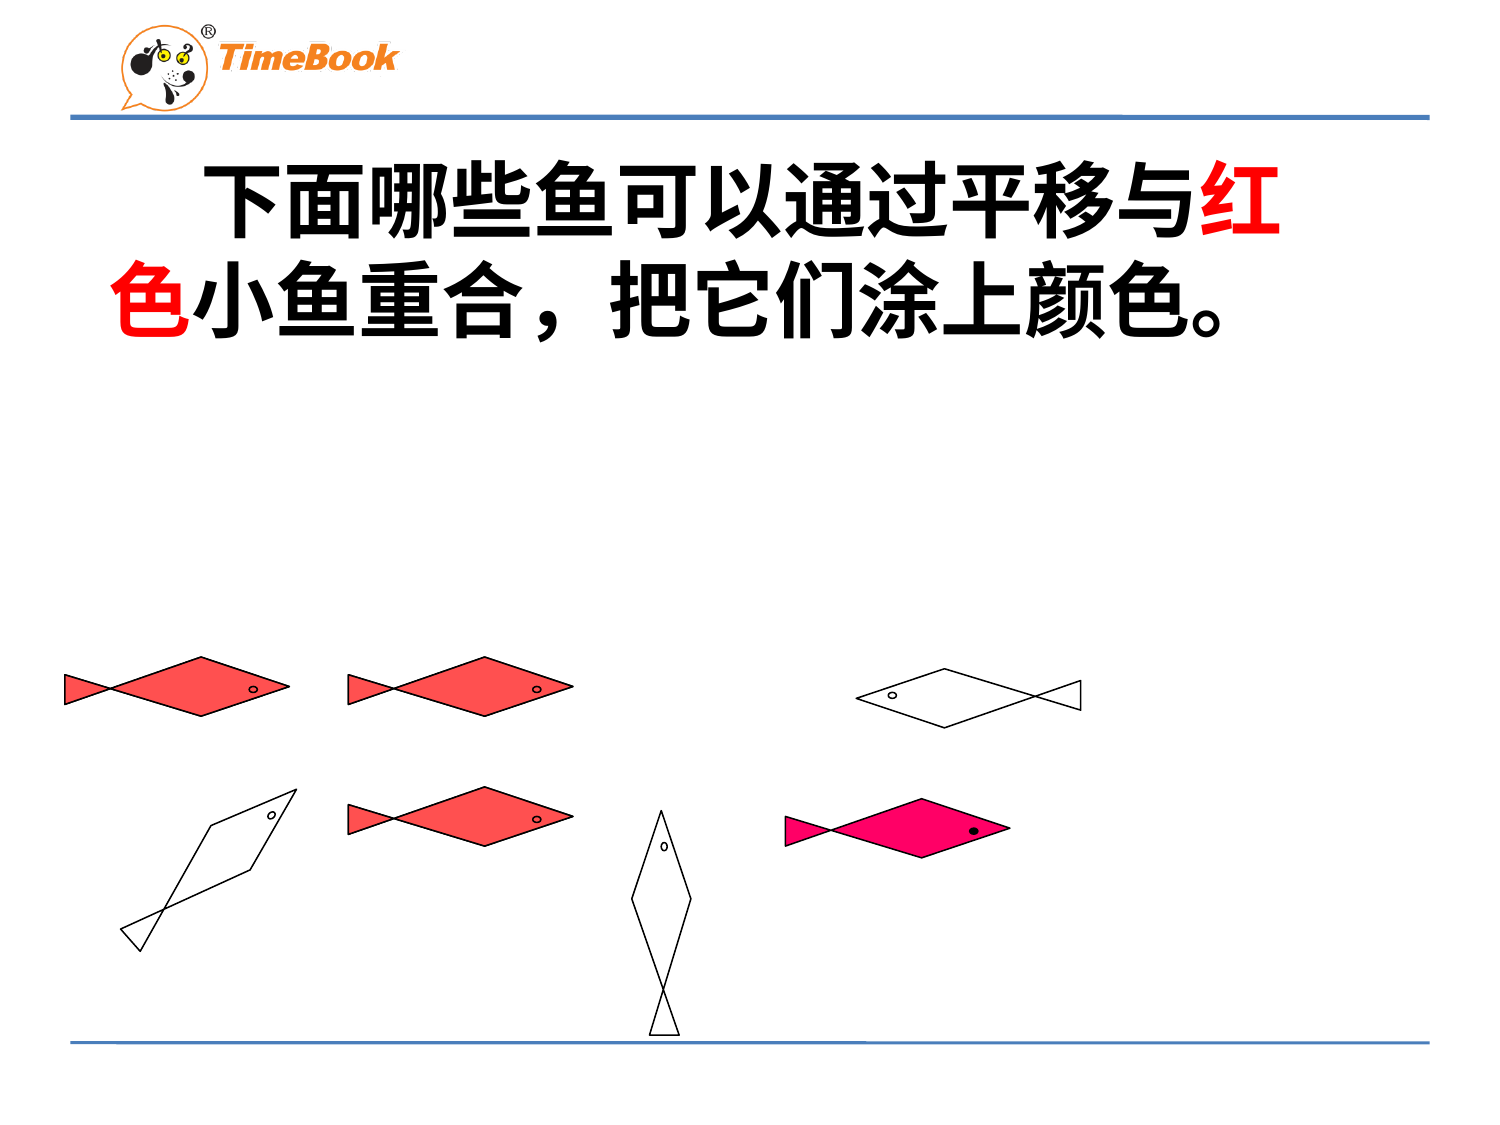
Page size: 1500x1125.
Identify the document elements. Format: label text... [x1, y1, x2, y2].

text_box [64, 656, 290, 717]
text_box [348, 786, 574, 847]
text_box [348, 656, 574, 717]
picture [118, 22, 408, 113]
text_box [100, 833, 325, 894]
text_box 下面哪些鱼可以通过平移与红色小鱼重合，把它们涂上颜色。 [93, 140, 1348, 356]
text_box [855, 668, 1081, 729]
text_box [548, 893, 774, 953]
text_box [785, 798, 1011, 859]
